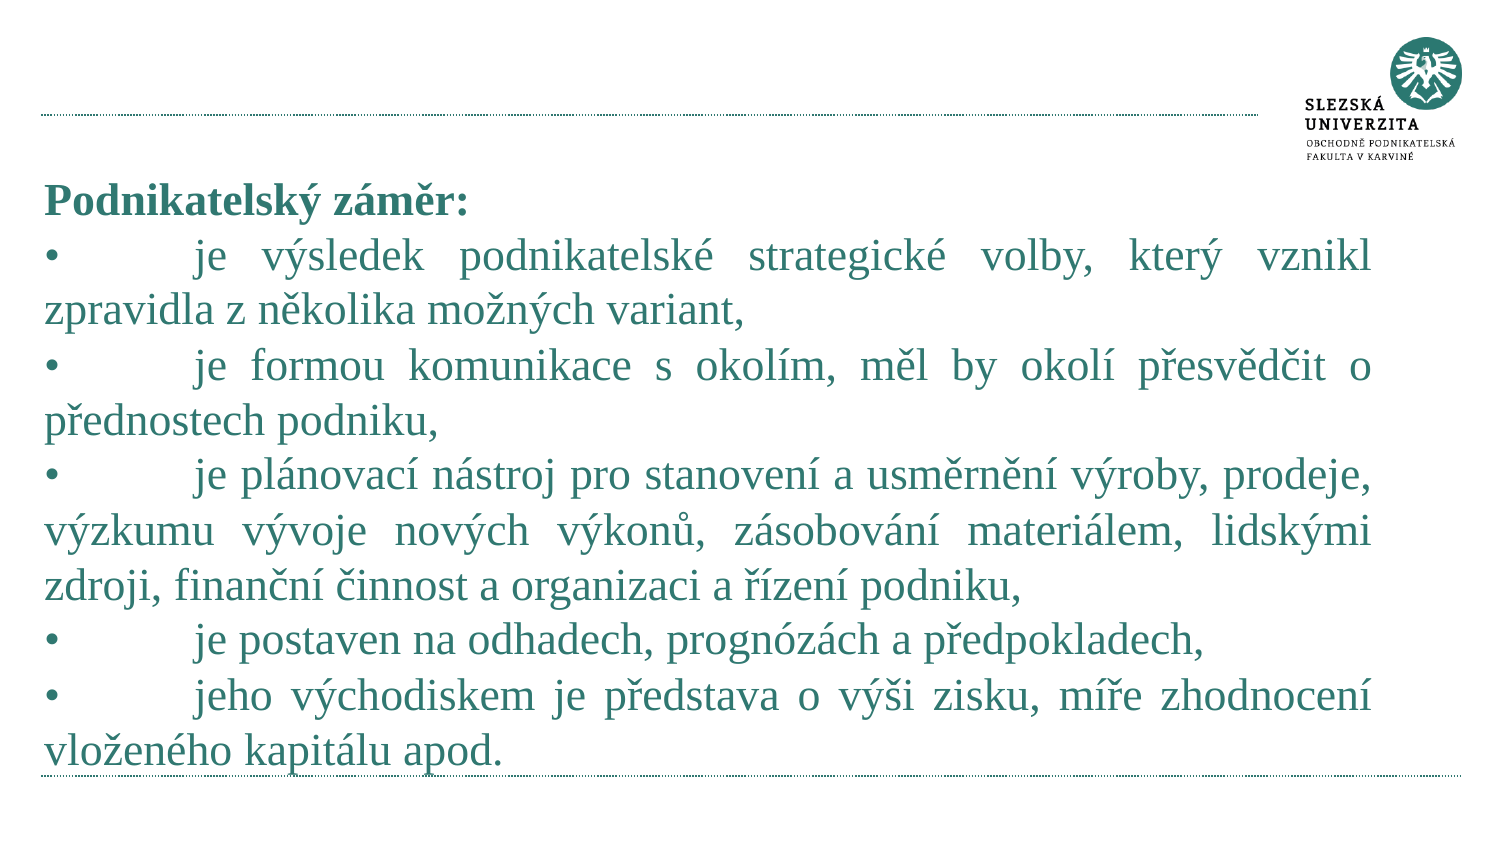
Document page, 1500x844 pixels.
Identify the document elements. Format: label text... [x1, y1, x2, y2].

picture [1305, 37, 1462, 160]
text_box Podnikatelský záměr: • je výsledek podnikatelské strategické volby, který vznikl zpravidla z několika možných variant, • je formou komunikace s okolím, měl by okolí přesvědčit o přednostech podniku, • je plánovací nástroj pro stanovení a usměrnění výroby, prodeje, výzkumu vývoje nových výkonů, zásobování materiálem, lidskými zdroji, finanční činnost a organizaci a řízení podniku, • je postaven na odhadech, prognózách a předpokladech, • jeho východiskem je představa o výši zisku, míře zhodnocení vloženého kapitálu apod. [29, 161, 1388, 832]
